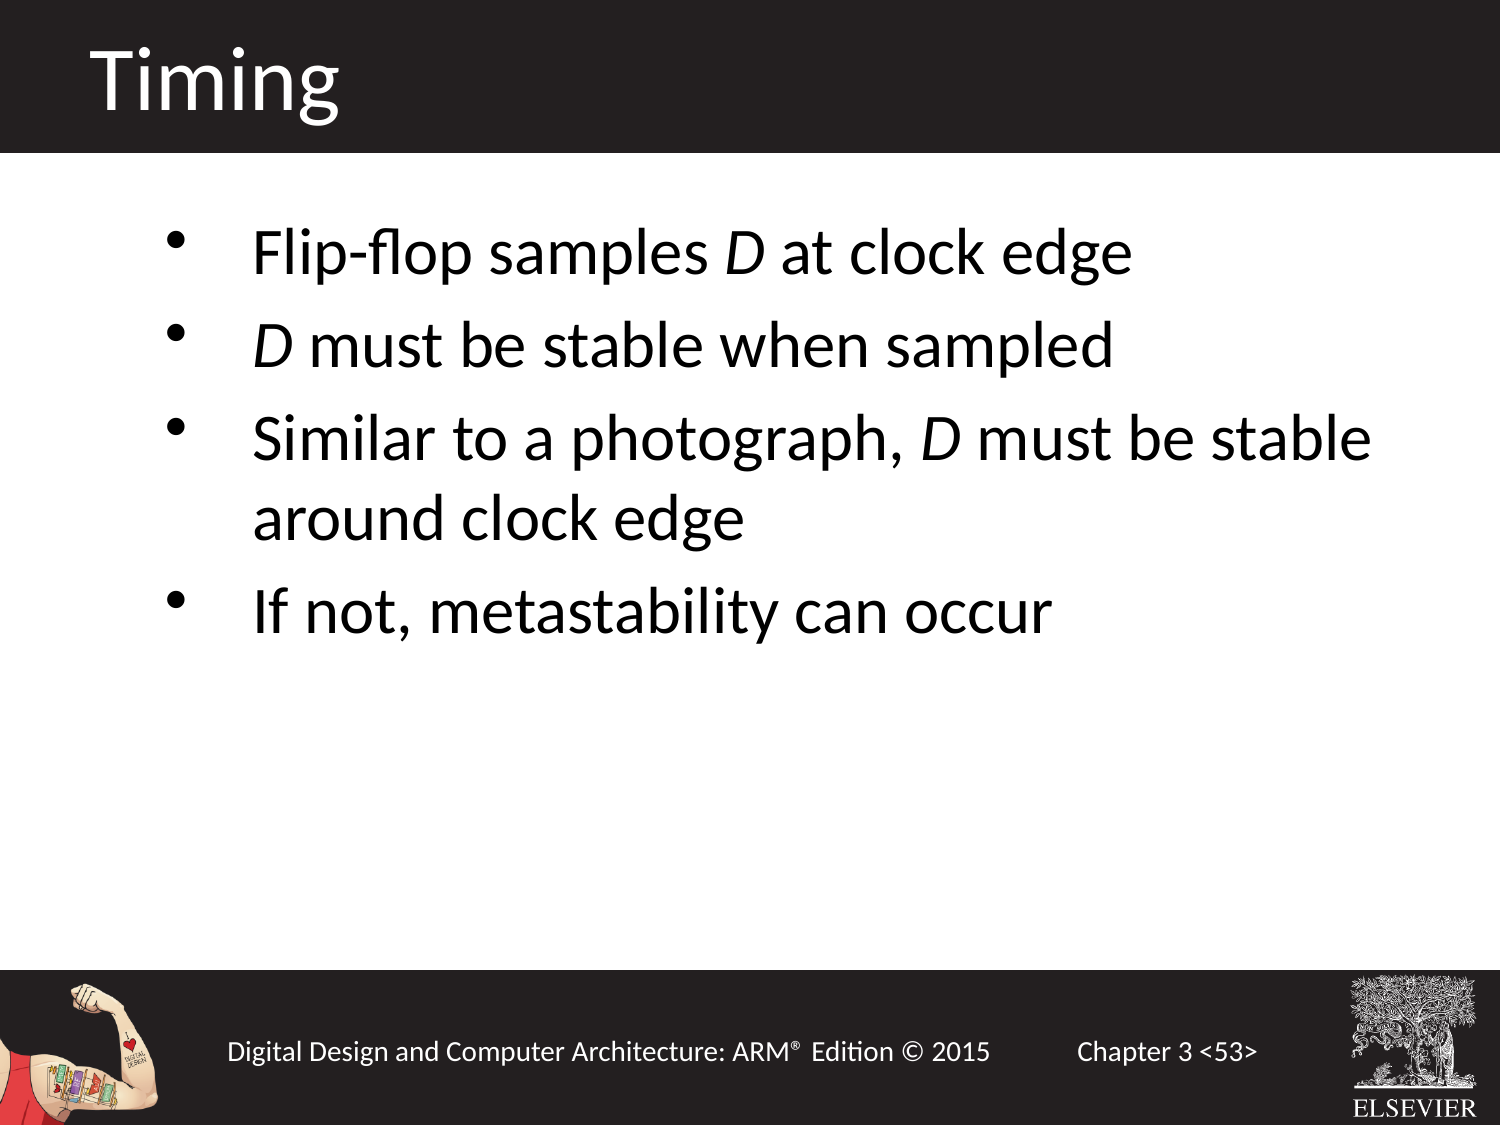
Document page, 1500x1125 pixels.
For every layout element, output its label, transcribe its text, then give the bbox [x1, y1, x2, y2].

text_box Timing [75, 11, 1375, 136]
picture [0, 979, 163, 1125]
picture [1350, 974, 1477, 1117]
text_box Flip-flop samples D at clock edge D must be stable when sampled Similar to a photograph, D must be stable around clock edge If not, metastability can occur [150, 200, 1475, 1050]
